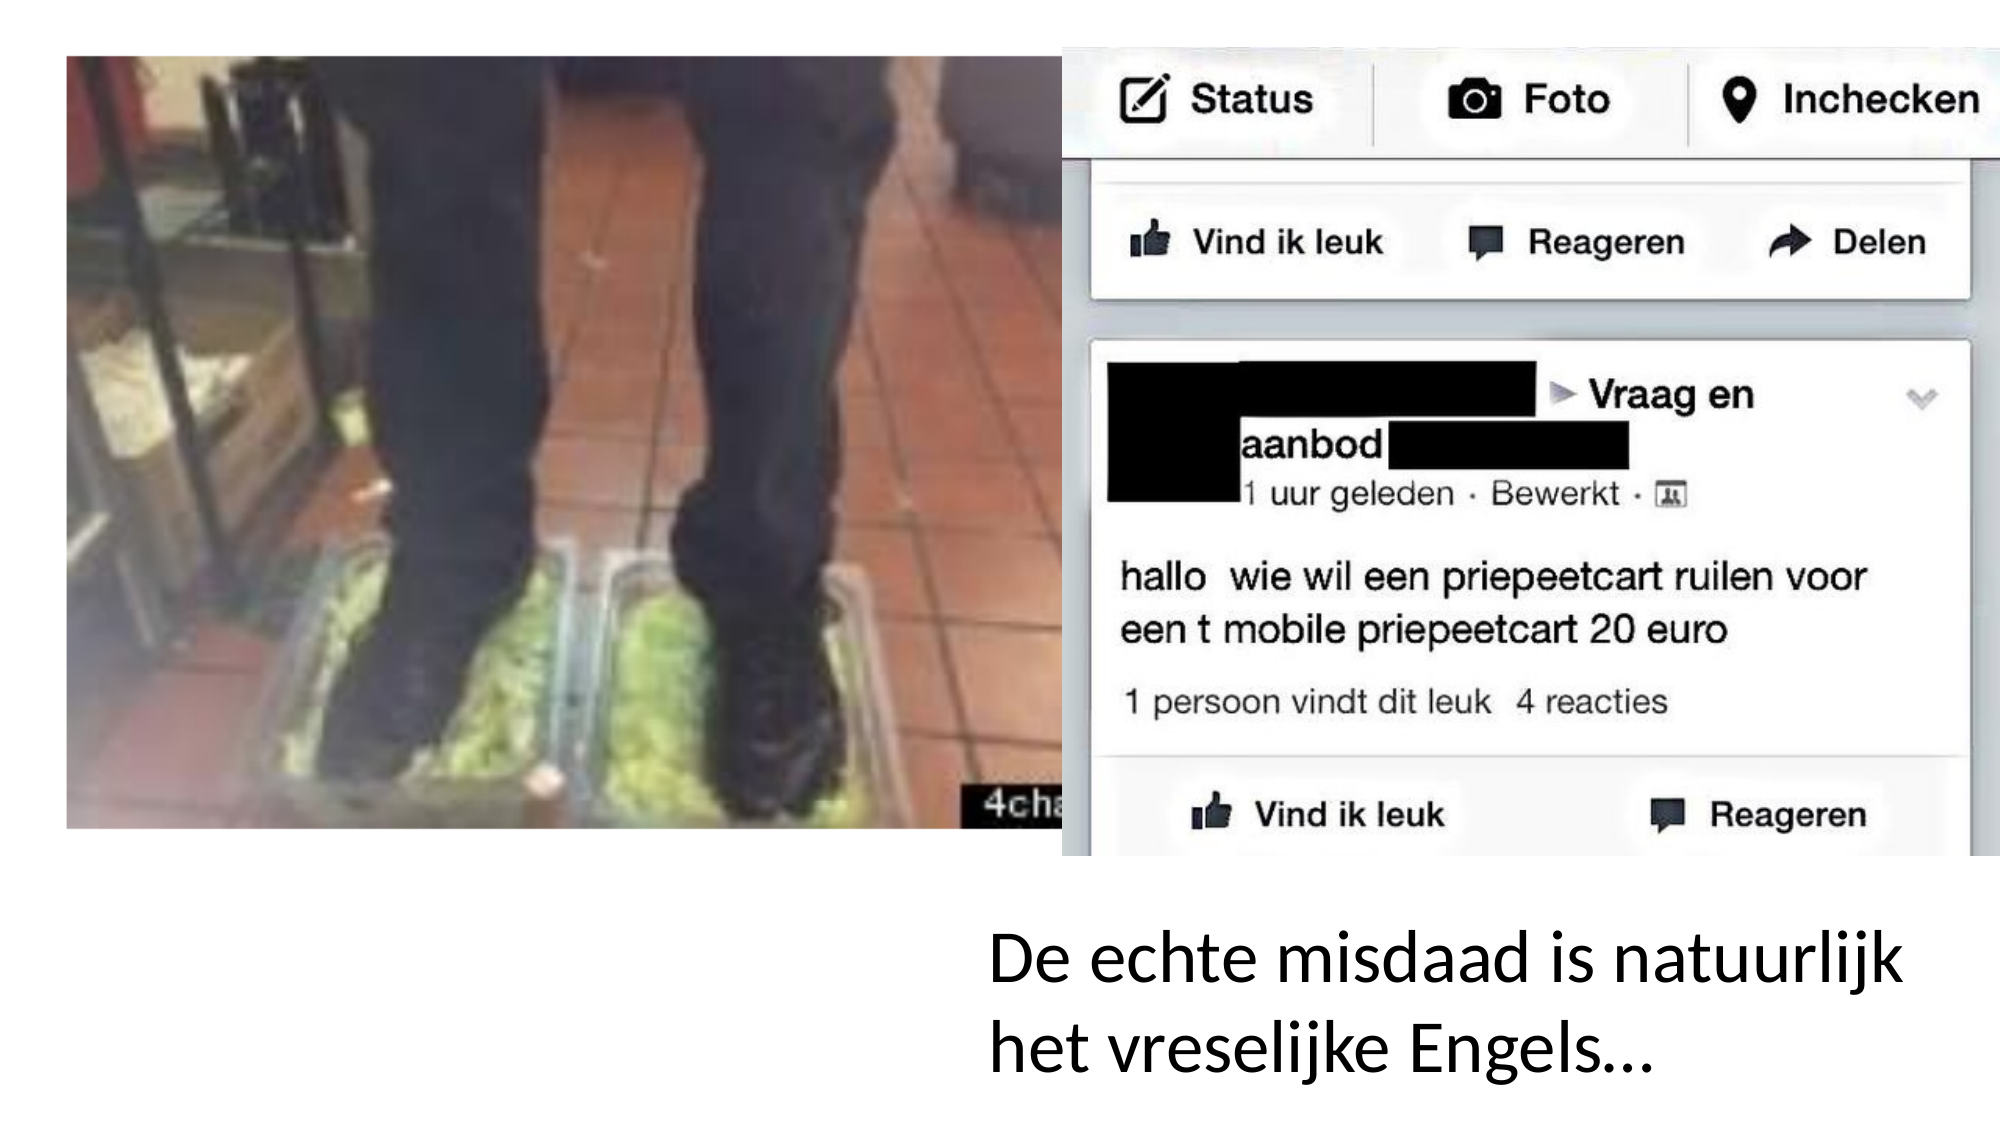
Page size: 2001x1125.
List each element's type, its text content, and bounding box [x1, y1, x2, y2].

text_box De echte misdaad is natuurlijk het vreselijke Engels… [973, 899, 1942, 1095]
picture [56, 47, 2000, 856]
